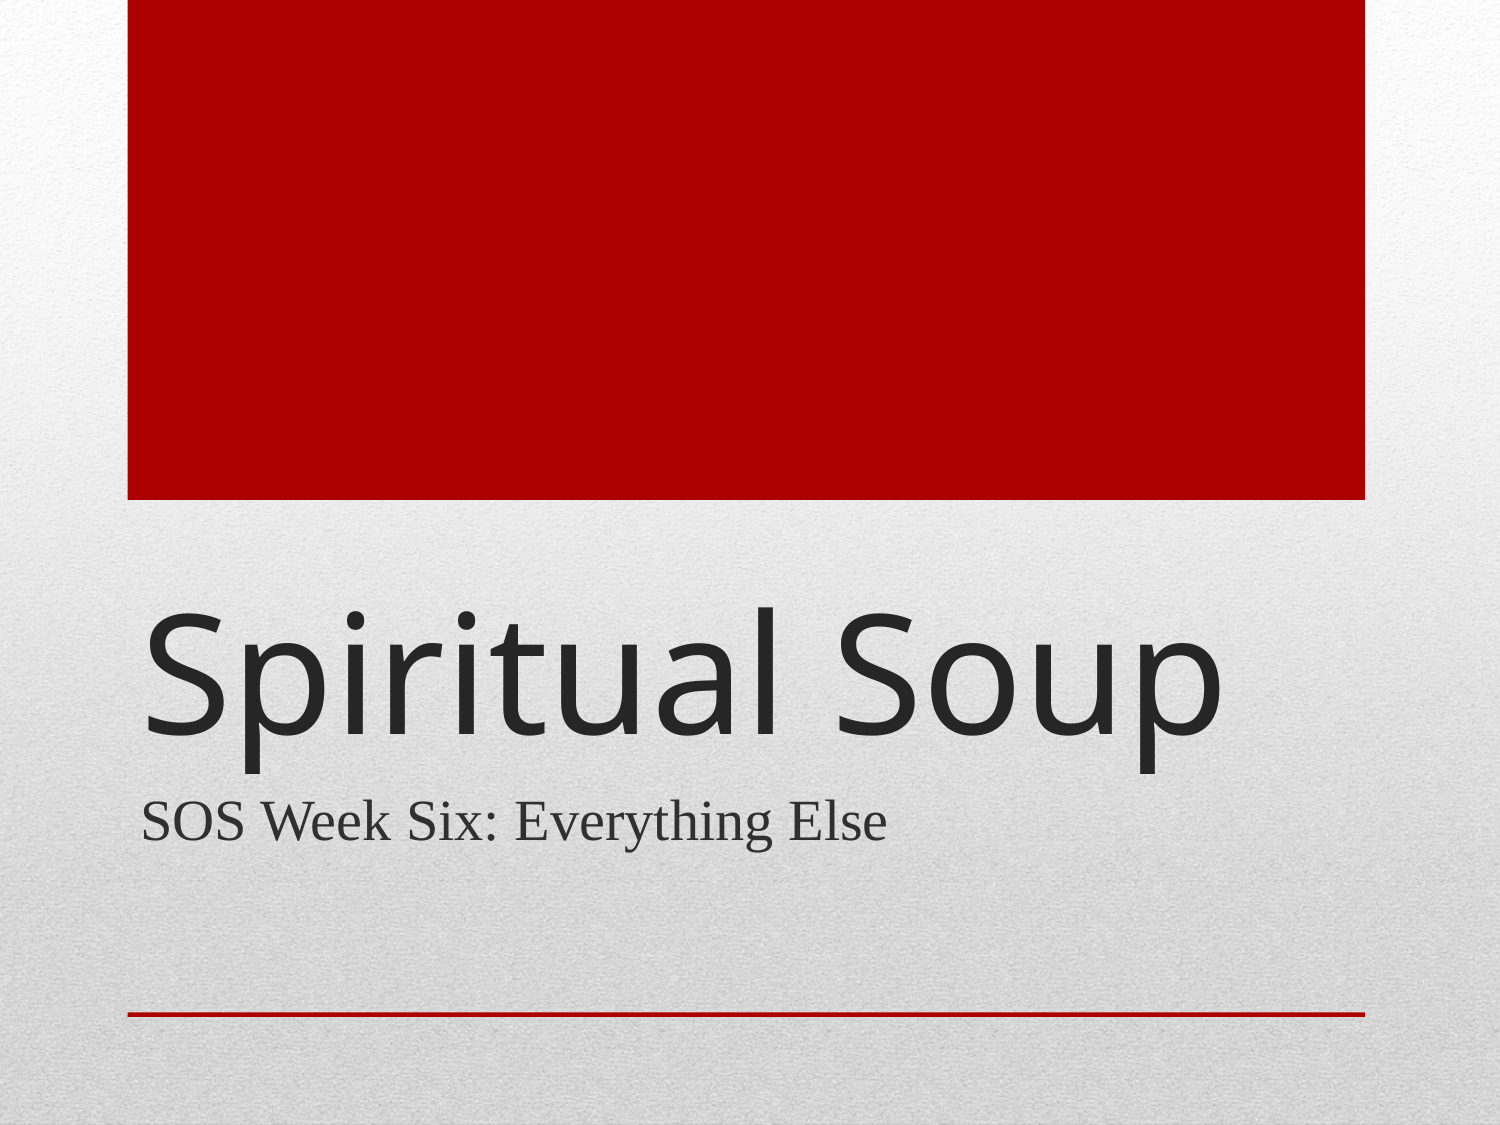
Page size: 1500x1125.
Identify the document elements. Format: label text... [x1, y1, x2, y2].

subtitle SOS Week Six: Everything Else [125, 774, 1250, 938]
title Spiritual Soup [125, 525, 1363, 775]
